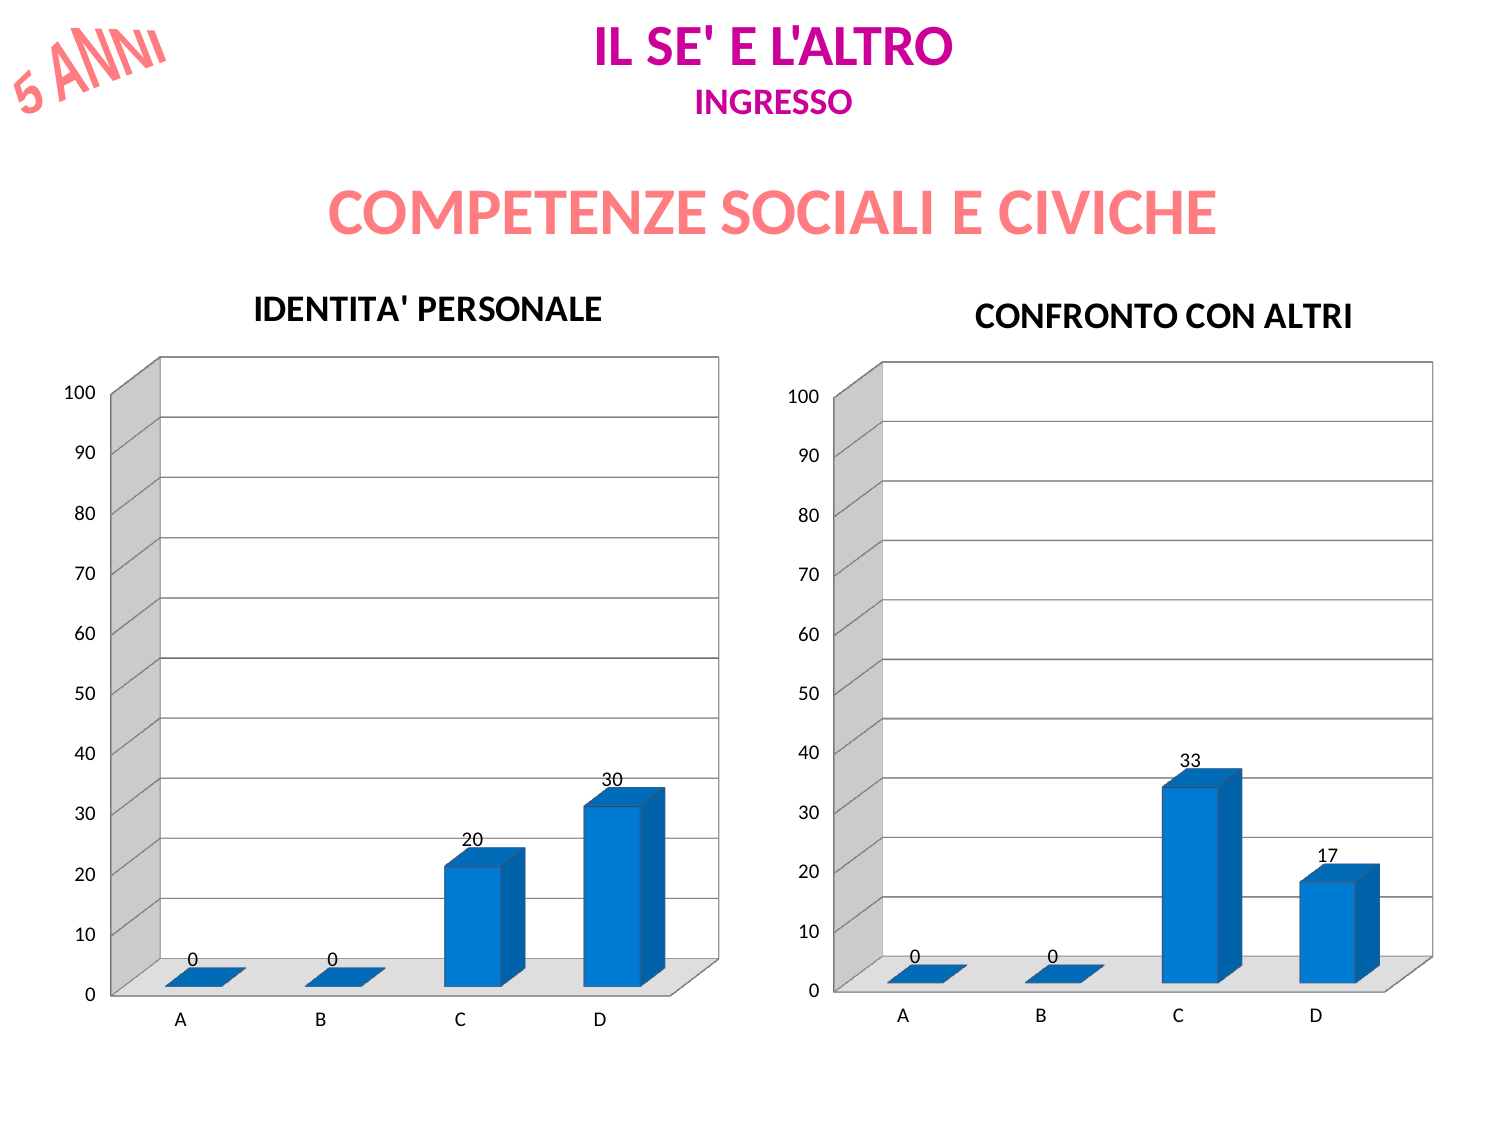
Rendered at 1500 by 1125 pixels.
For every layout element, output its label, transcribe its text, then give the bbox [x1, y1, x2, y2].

text_box IL SE' E L'ALTRO INGRESSO [577, 0, 970, 130]
chart [44, 256, 739, 1048]
text_box Competenze sociali e civiche [253, 160, 1294, 256]
chart [773, 258, 1448, 1047]
